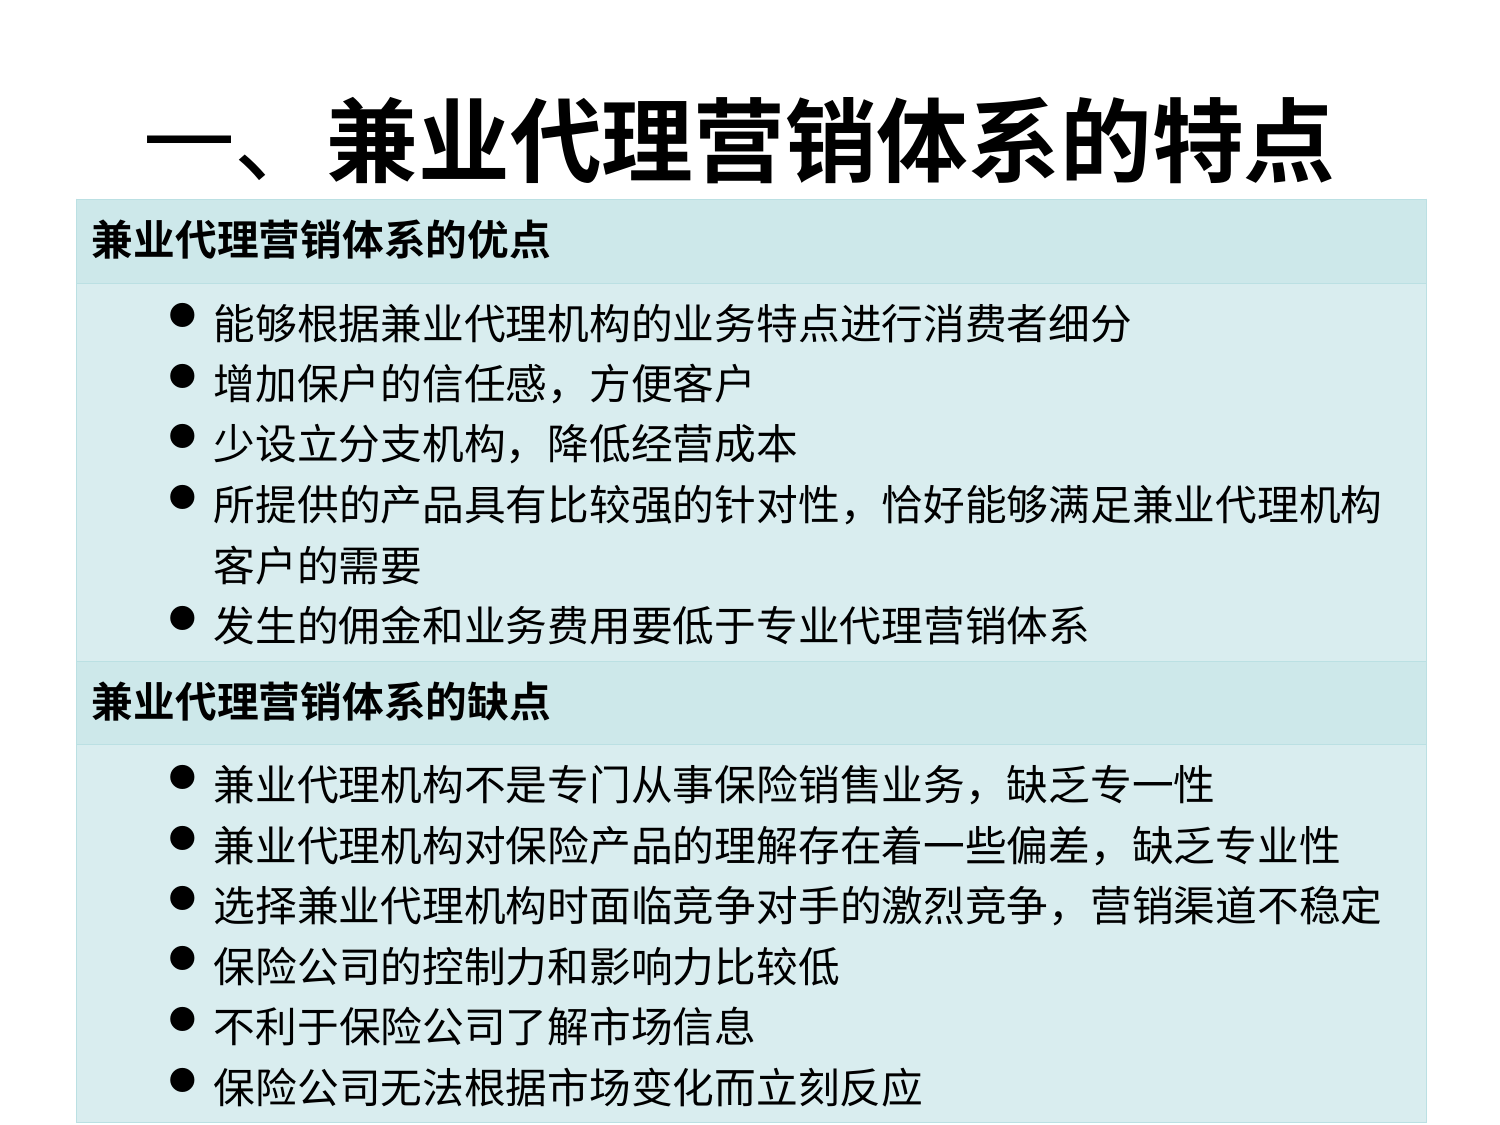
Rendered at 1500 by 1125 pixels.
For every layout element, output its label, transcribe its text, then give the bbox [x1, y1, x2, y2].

table_cell 兼业代理机构不是专门从事保险销售业务，缺乏专一性 兼业代理机构对保险产品的理解存在着一些偏差，缺乏专业性 选择兼业代理机构时面临竞争对手的激烈竞争，营销渠道不稳定 保险公司的控制力和影响力比较低 不利于保险公司了解市场信息 保险公司无法根据市场变化而立刻反应 [77, 745, 1426, 1122]
table_header 兼业代理营销体系的优点 [77, 200, 1426, 283]
table_cell 能够根据兼业代理机构的业务特点进行消费者细分 增加保户的信任感，方便客户 少设立分支机构，降低经营成本 所提供的产品具有比较强的针对性，恰好能够满足兼业代理机构客户的需要 发生的佣金和业务费用要低于专业代理营销体系 [77, 284, 1426, 661]
title 一、兼业代理营销体系的特点 [75, 45, 1425, 233]
table_cell 兼业代理营销体系的缺点 [77, 662, 1426, 744]
